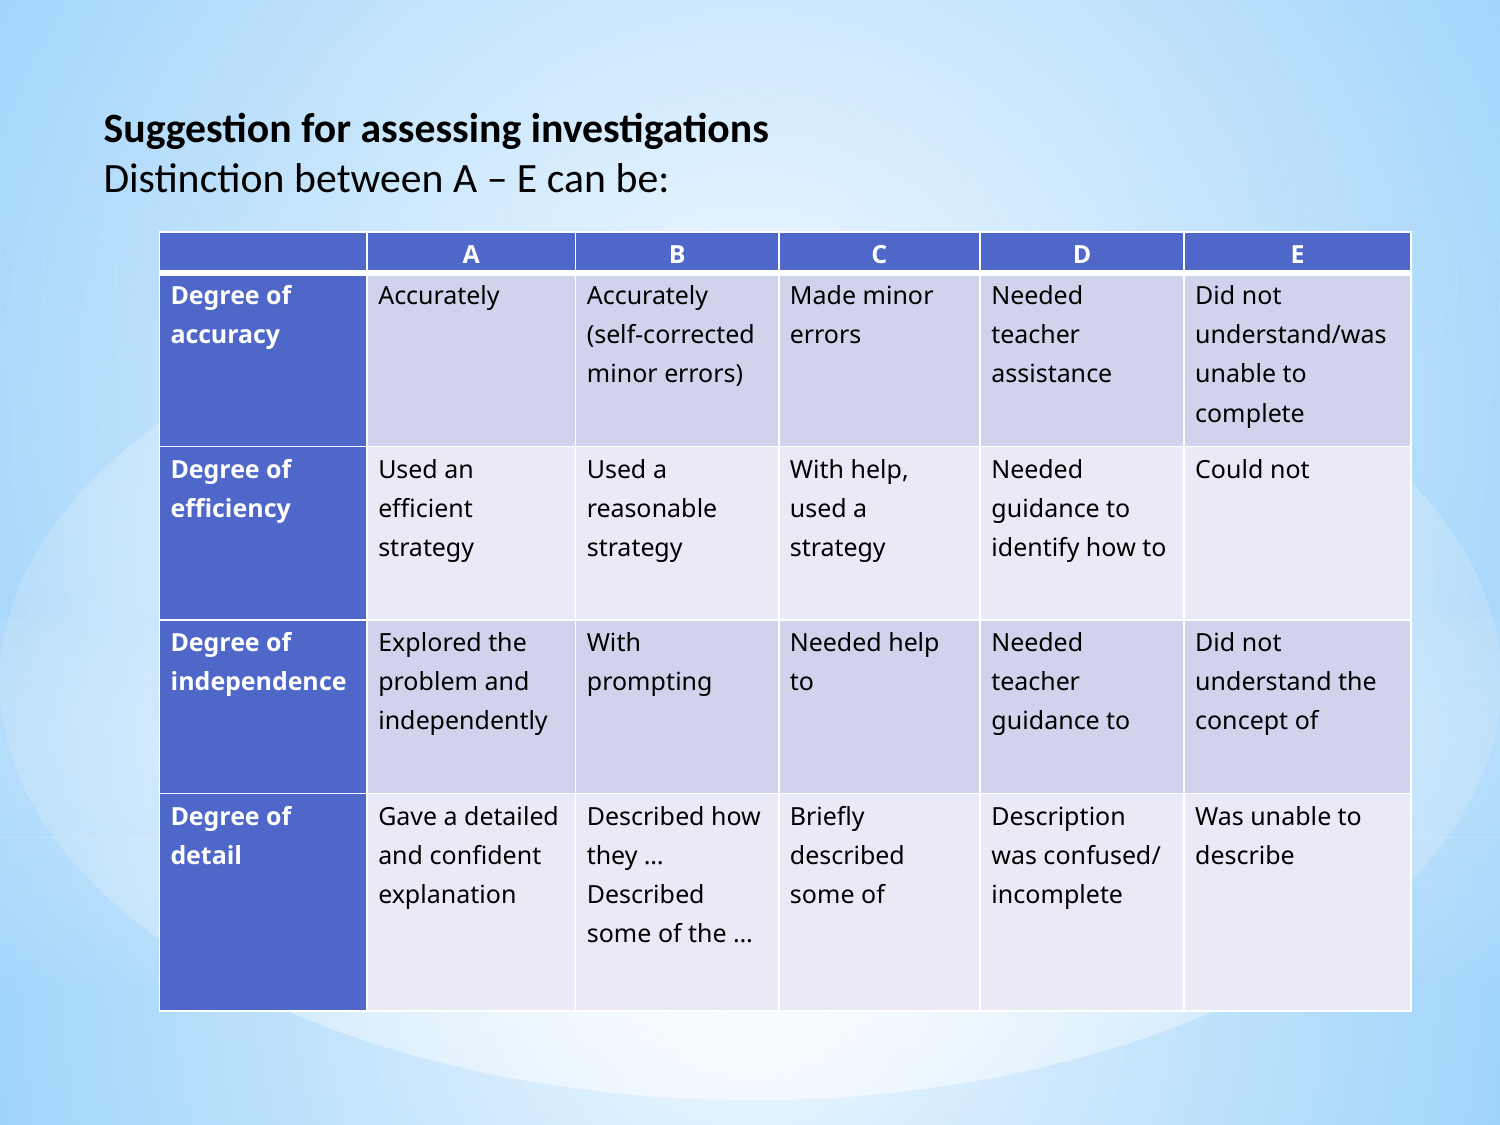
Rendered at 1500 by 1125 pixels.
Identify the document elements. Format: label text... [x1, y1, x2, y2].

table_cell With help, used a strategy [780, 447, 979, 619]
table_cell Did not understand the concept of [1185, 621, 1410, 793]
table_cell Used an efficient strategy [368, 447, 575, 619]
table_cell Accurately [368, 276, 575, 446]
table_cell Description was confused/ incomplete [981, 794, 1183, 1010]
table_cell Degree of detail [160, 794, 366, 1010]
table_cell Was unable to describe [1185, 794, 1410, 1010]
table_cell Explored the problem and independently [368, 621, 575, 793]
table_cell With prompting [576, 621, 778, 793]
table_cell Degree of independence [160, 621, 366, 793]
table_cell Accurately (self-corrected minor errors) [576, 276, 778, 446]
text_box Suggestion for assessing investigations Distinction between A – E can be: [88, 93, 1199, 209]
table_header A [368, 233, 575, 270]
table_cell Needed teacher assistance [981, 276, 1183, 446]
table_cell Briefly described some of [780, 794, 979, 1010]
table_cell Described how they … Described some of the … [576, 794, 778, 1010]
table_cell Degree of efficiency [160, 447, 366, 619]
table_header [160, 233, 366, 270]
table_cell Degree of accuracy [160, 276, 366, 446]
table_header B [576, 233, 778, 270]
table_cell Could not [1185, 447, 1410, 619]
table_cell Made minor errors [780, 276, 979, 446]
table_cell Gave a detailed and confident explanation [368, 794, 575, 1010]
table_cell Needed guidance to identify how to [981, 447, 1183, 619]
table_cell Used a reasonable strategy [576, 447, 778, 619]
table_cell Needed teacher guidance to [981, 621, 1183, 793]
table_cell Needed help to [780, 621, 979, 793]
table_header D [981, 233, 1183, 270]
table_header E [1185, 233, 1410, 270]
table_header C [780, 233, 979, 270]
table_cell Did not understand/was unable to complete [1185, 276, 1410, 446]
